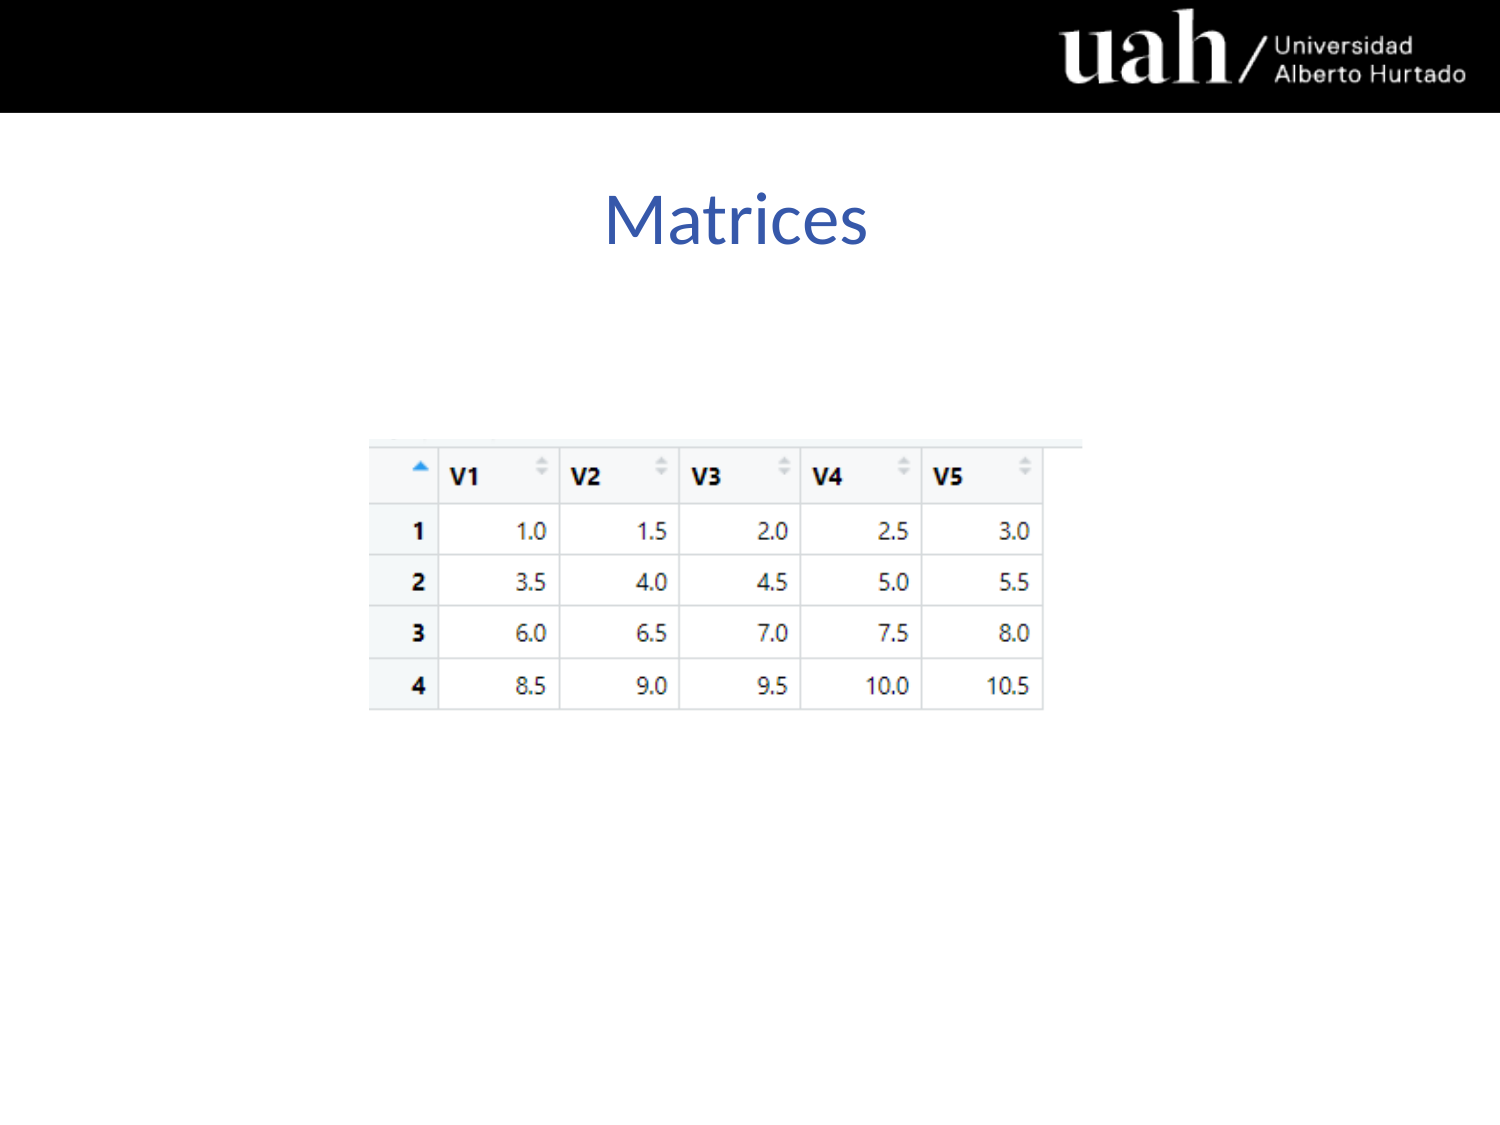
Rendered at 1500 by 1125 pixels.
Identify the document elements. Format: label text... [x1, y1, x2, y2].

picture [1057, 0, 1468, 94]
text_box [0, 0, 1500, 114]
text_box Matrices [347, 162, 1125, 267]
picture [369, 439, 1083, 757]
